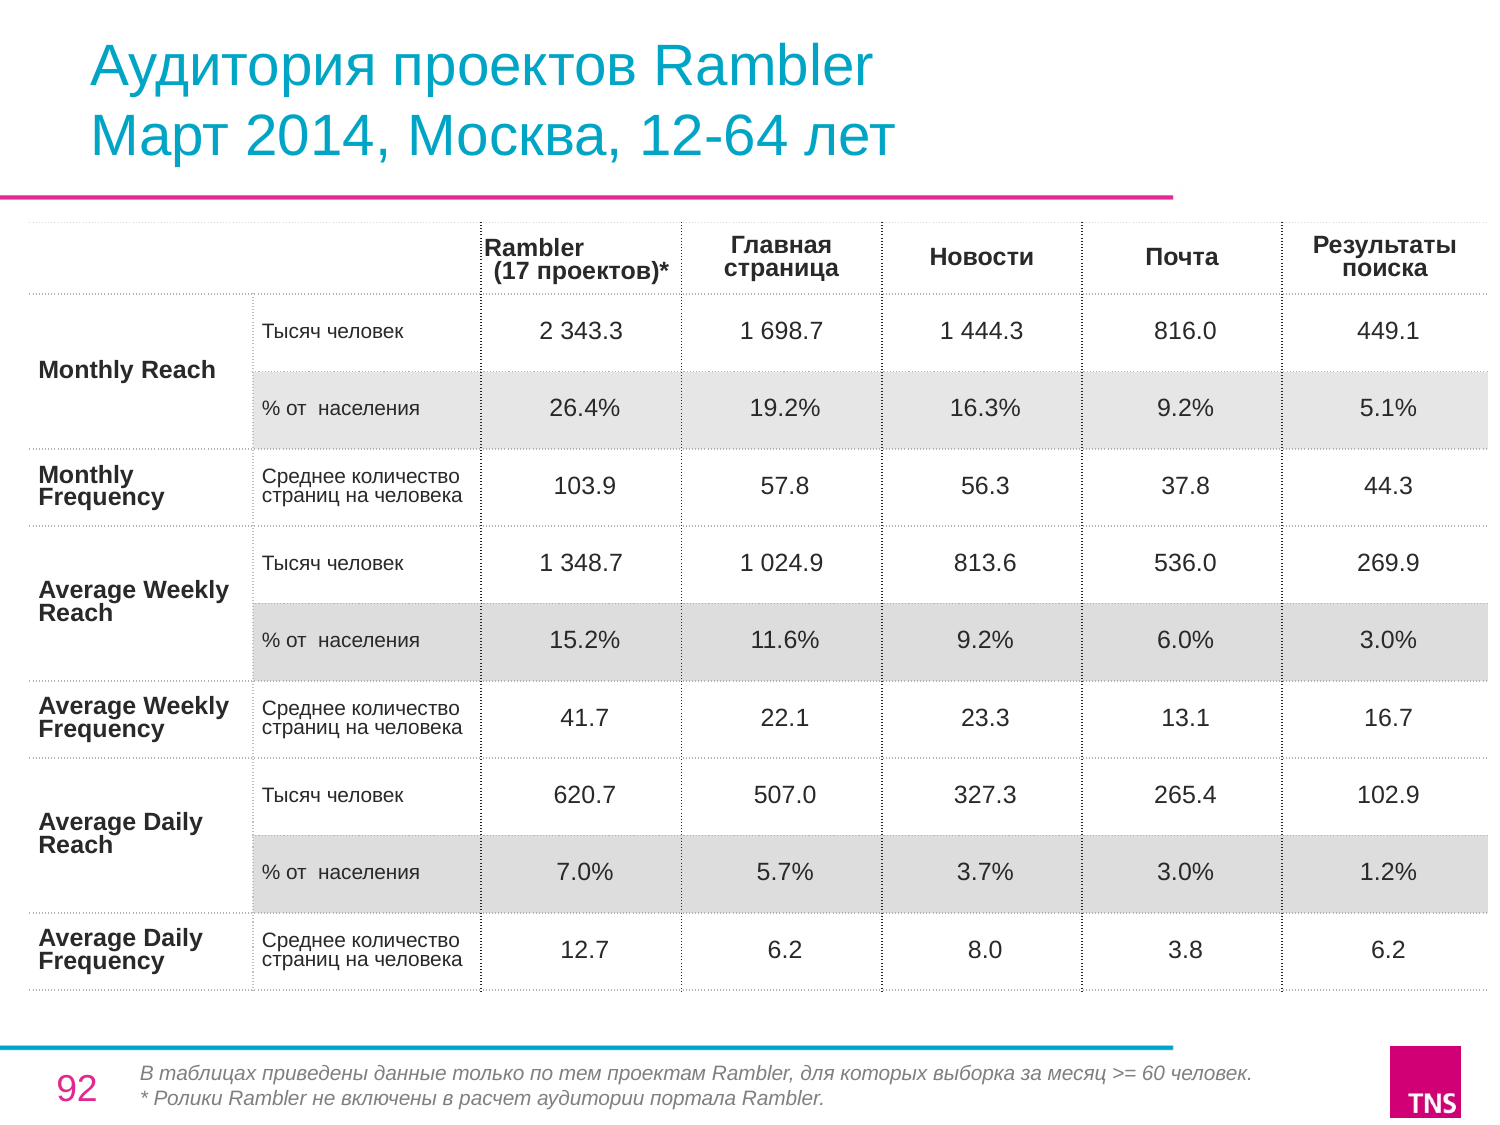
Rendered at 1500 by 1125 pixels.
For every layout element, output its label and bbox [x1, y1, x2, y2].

picture [0, 0, 1500, 1125]
table_cell [29, 294, 1488, 990]
title [74, 8, 1476, 187]
table_header [29, 223, 1488, 294]
text_box [124, 1052, 1463, 1117]
slide_number [40, 1055, 392, 1125]
